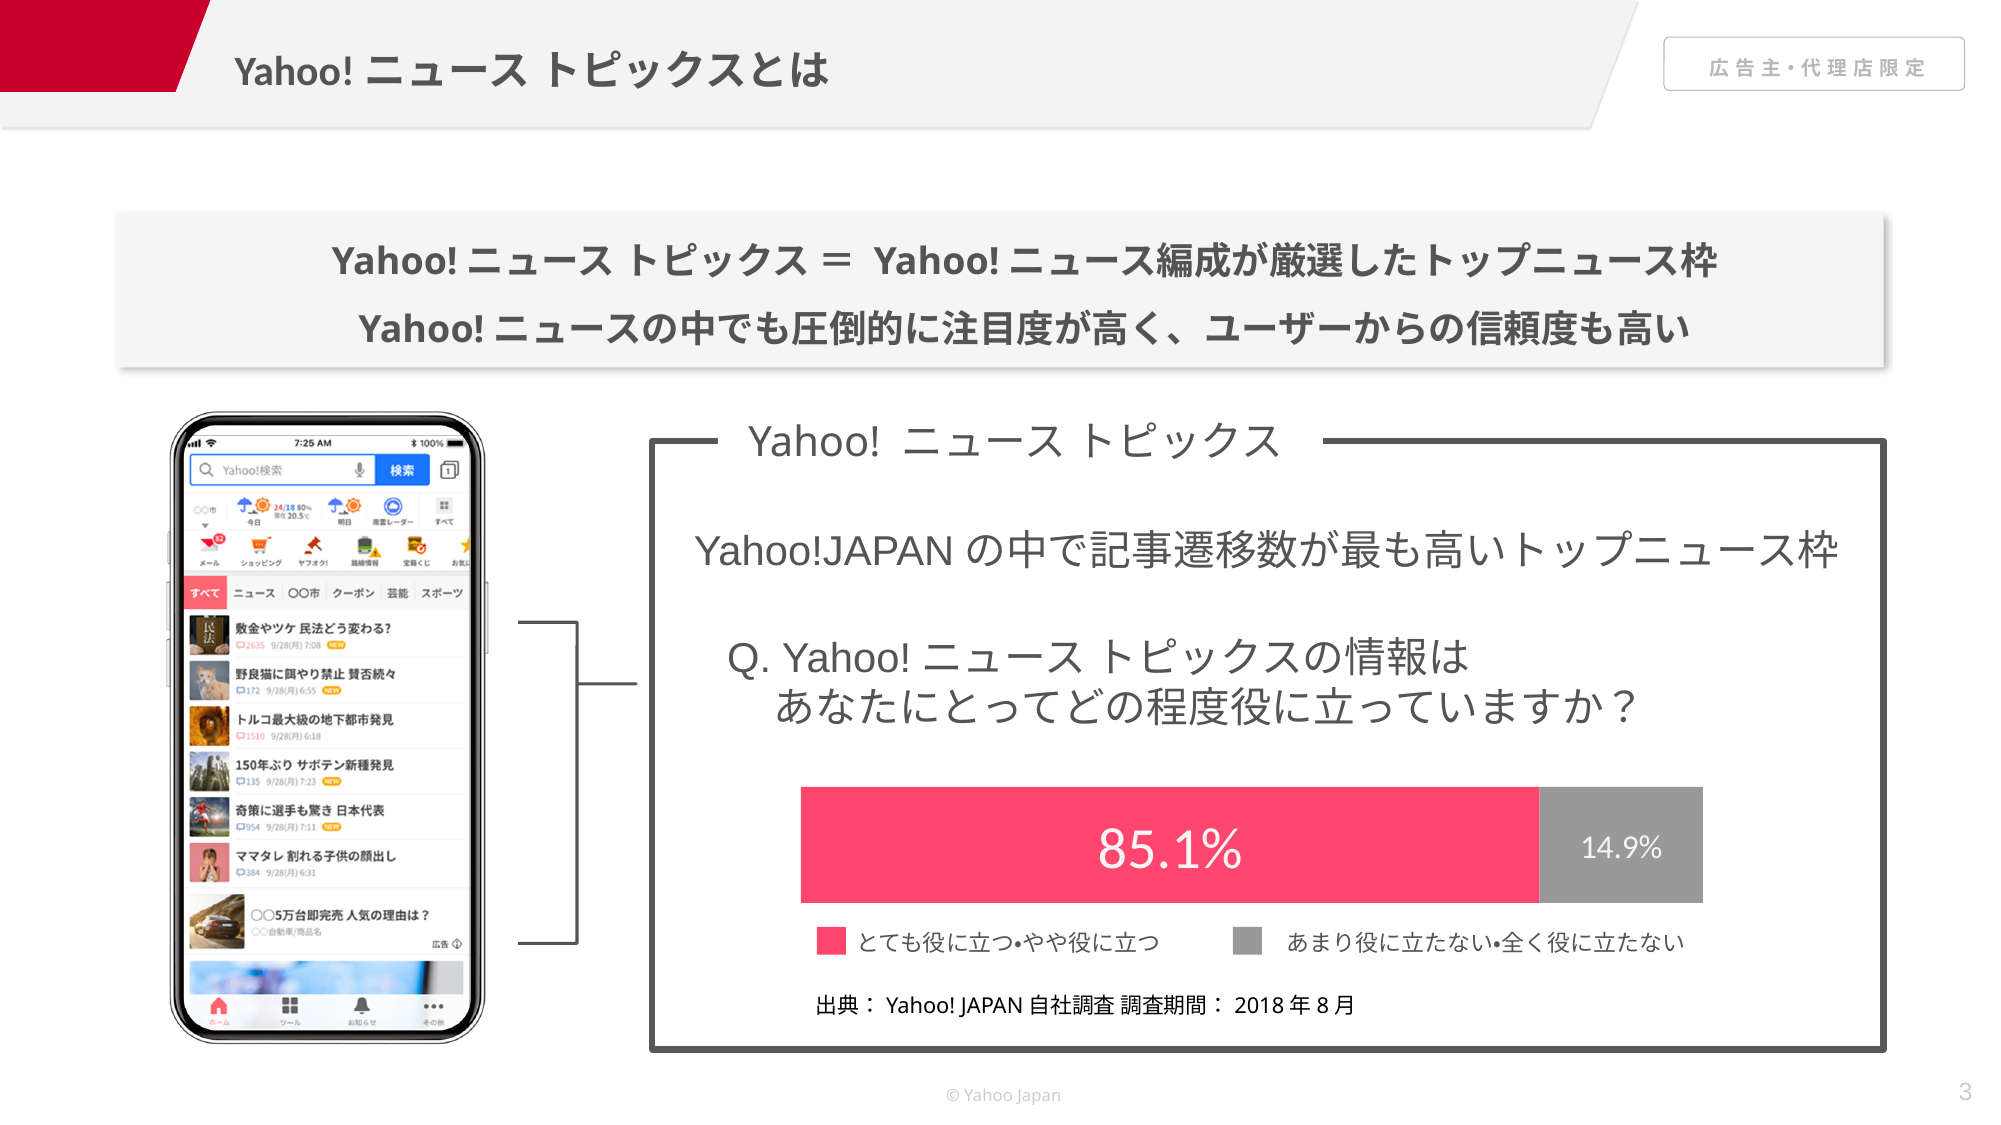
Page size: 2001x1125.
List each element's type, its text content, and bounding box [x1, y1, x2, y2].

text_box Yahoo!ニュース トピックス ＝ Yahoo!ニュース編成が厳選したトップニュース枠 Yahoo!ニュースの中でも圧倒的に注目度が高く、ユーザーからの信頼度も高い [113, 211, 1886, 370]
text_box [518, 621, 637, 945]
text_box [650, 439, 1886, 1052]
picture [159, 402, 494, 1064]
text_box Yahoo! ニュース トピックス [717, 407, 1323, 473]
list Yahoo!ニュース トピックスとは [234, 41, 1570, 97]
